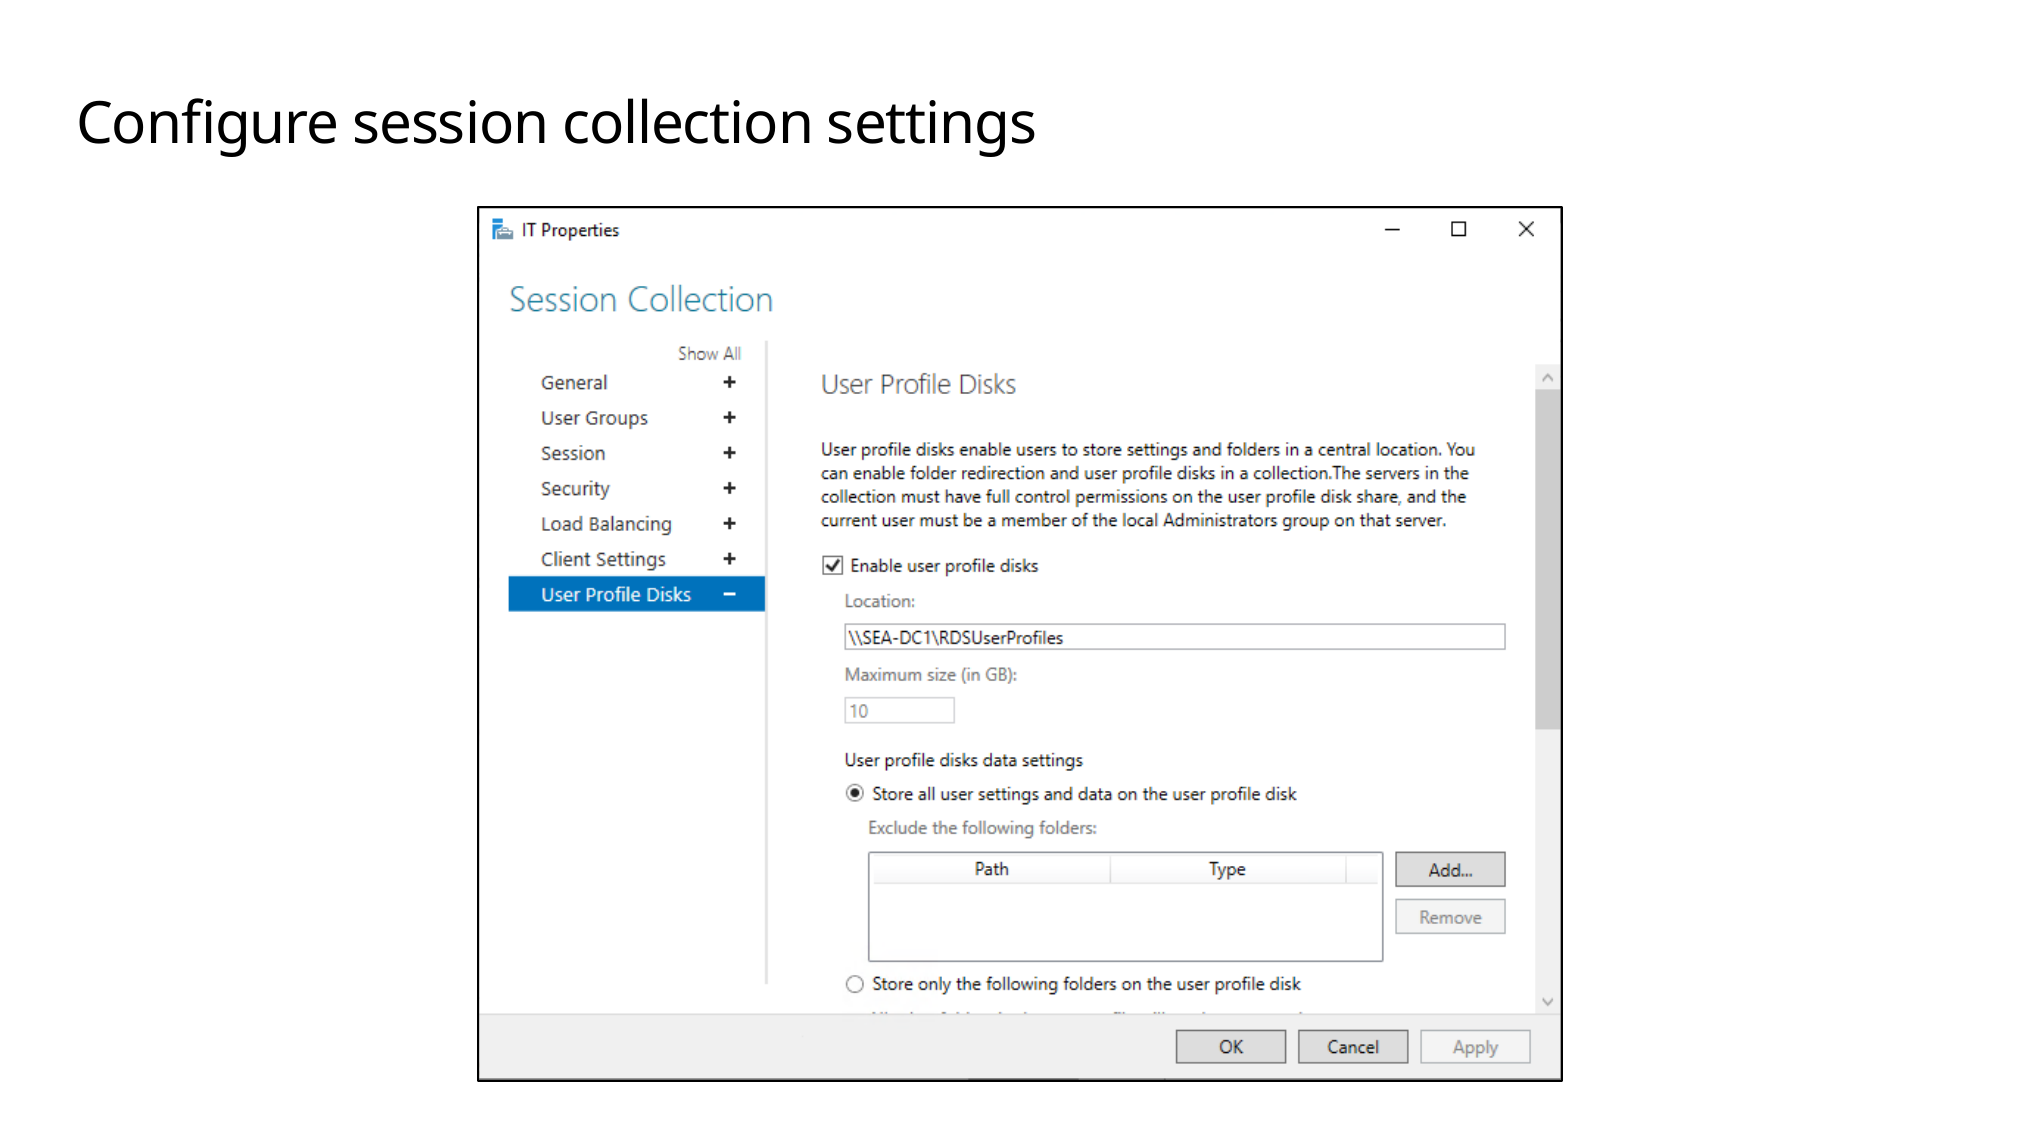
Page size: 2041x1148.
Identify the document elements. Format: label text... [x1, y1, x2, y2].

title Configure session collection settings [76, 93, 1968, 161]
picture [478, 207, 1562, 1080]
